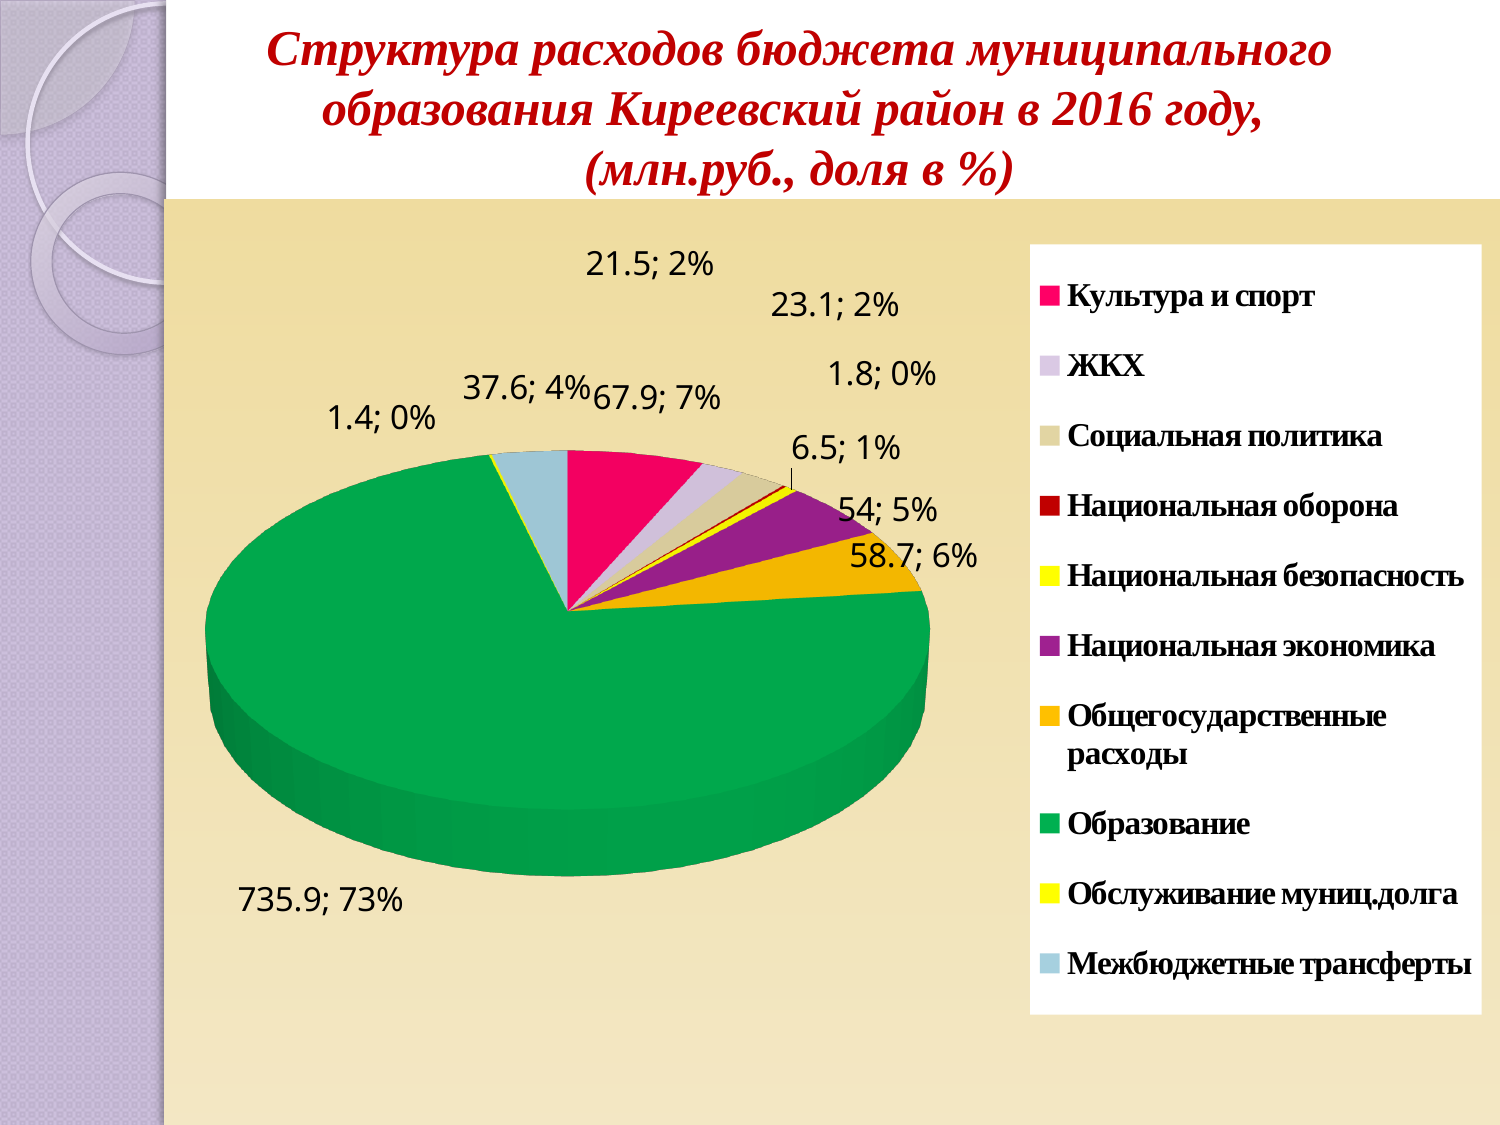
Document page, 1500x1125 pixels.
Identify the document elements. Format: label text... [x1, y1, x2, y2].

title Структура расходов бюджета муниципального образования Киреевский район в 2016 году, (млн.руб., доля в %) [152, 23, 1447, 188]
chart [163, 198, 1500, 1125]
